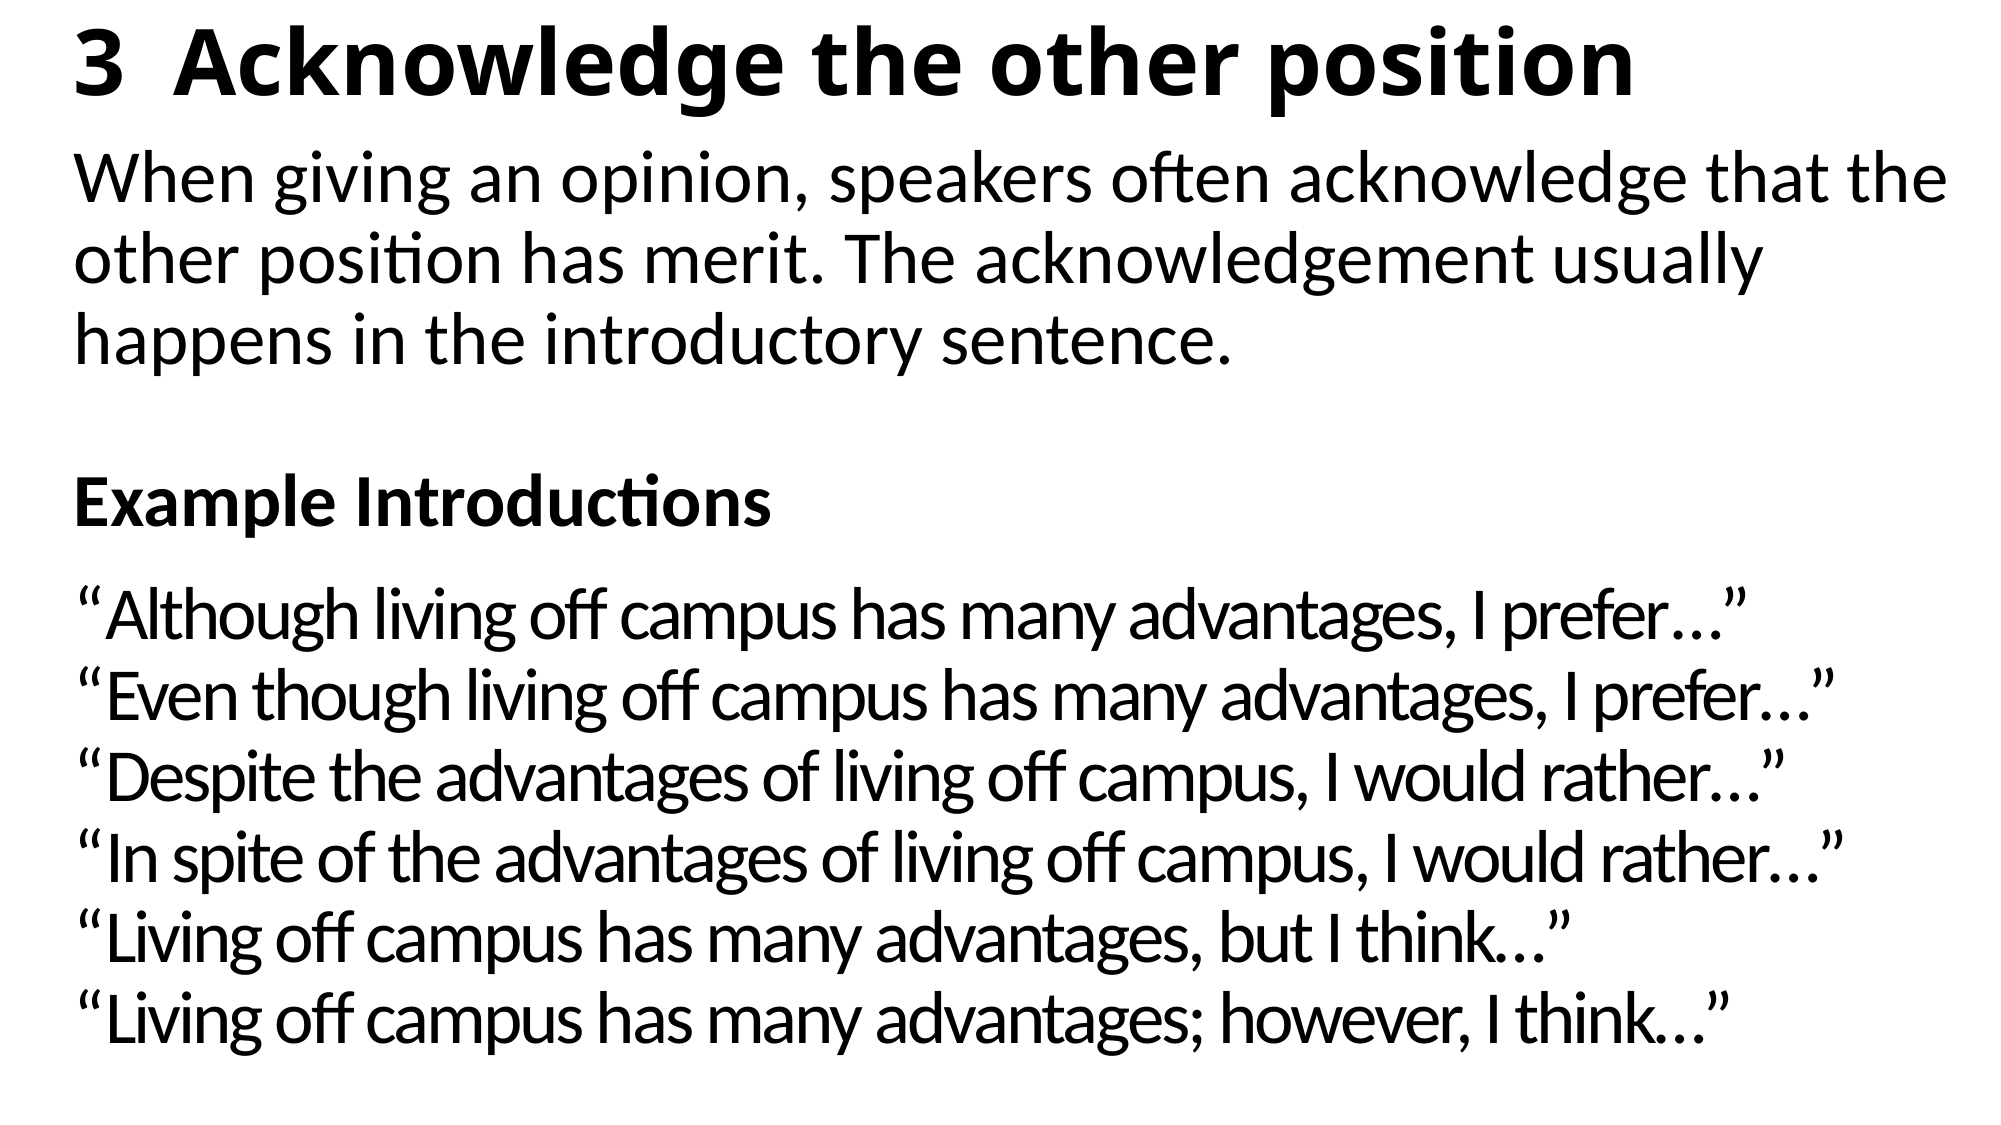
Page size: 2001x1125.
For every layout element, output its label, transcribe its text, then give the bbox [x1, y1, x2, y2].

list When giving an opinion, speakers often acknowledge that the other position has merit. The acknowledgement usually happens in the introductory sentence. Example Introductions “Although living off campus has many advantages, I prefer…” “Even though living off campus has many advantages, I prefer…” “Despite the advantages of living off campus, I would rather…” “In spite of the advantages of living off campus, I would rather…” “Living off campus has many advantages, but I think…” “Living off campus has many advantages; however, I think…” [58, 130, 2000, 1095]
title 3 Acknowledge the other position [58, 0, 2000, 130]
